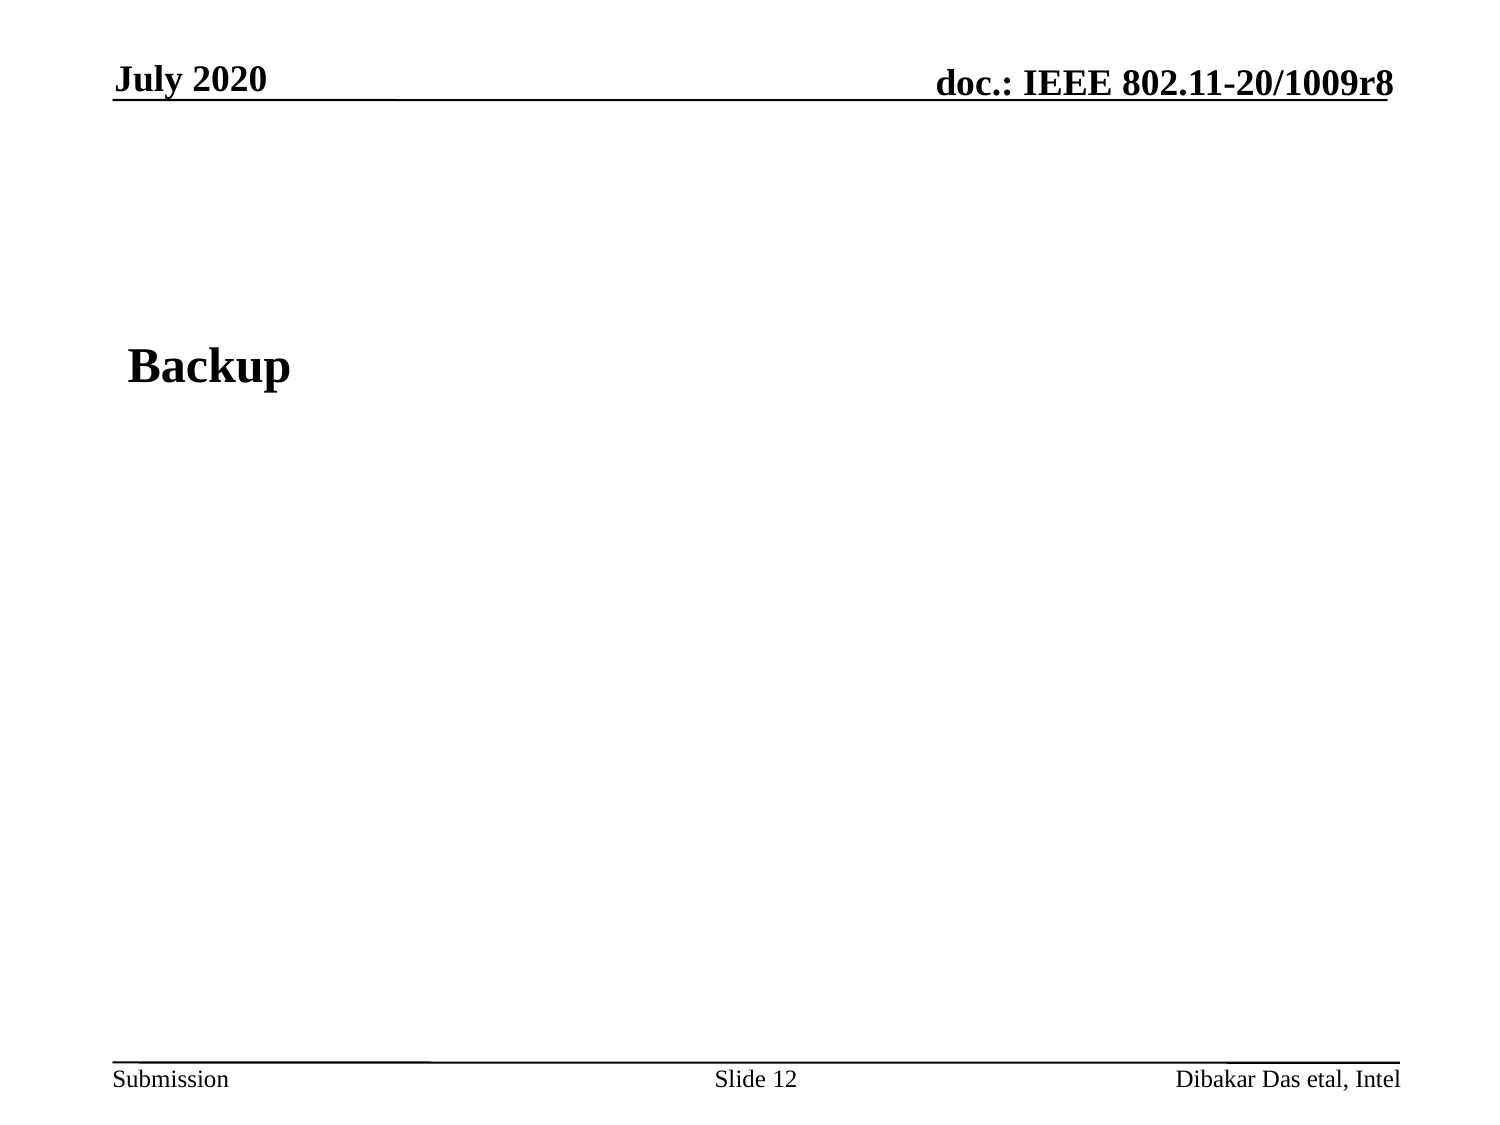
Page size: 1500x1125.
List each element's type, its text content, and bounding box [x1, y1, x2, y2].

slide_number Slide 12 [712, 1061, 800, 1123]
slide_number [114, 54, 423, 100]
list Backup [112, 324, 1388, 1000]
footer Dibakar Das etal, Intel [878, 1061, 1402, 1093]
